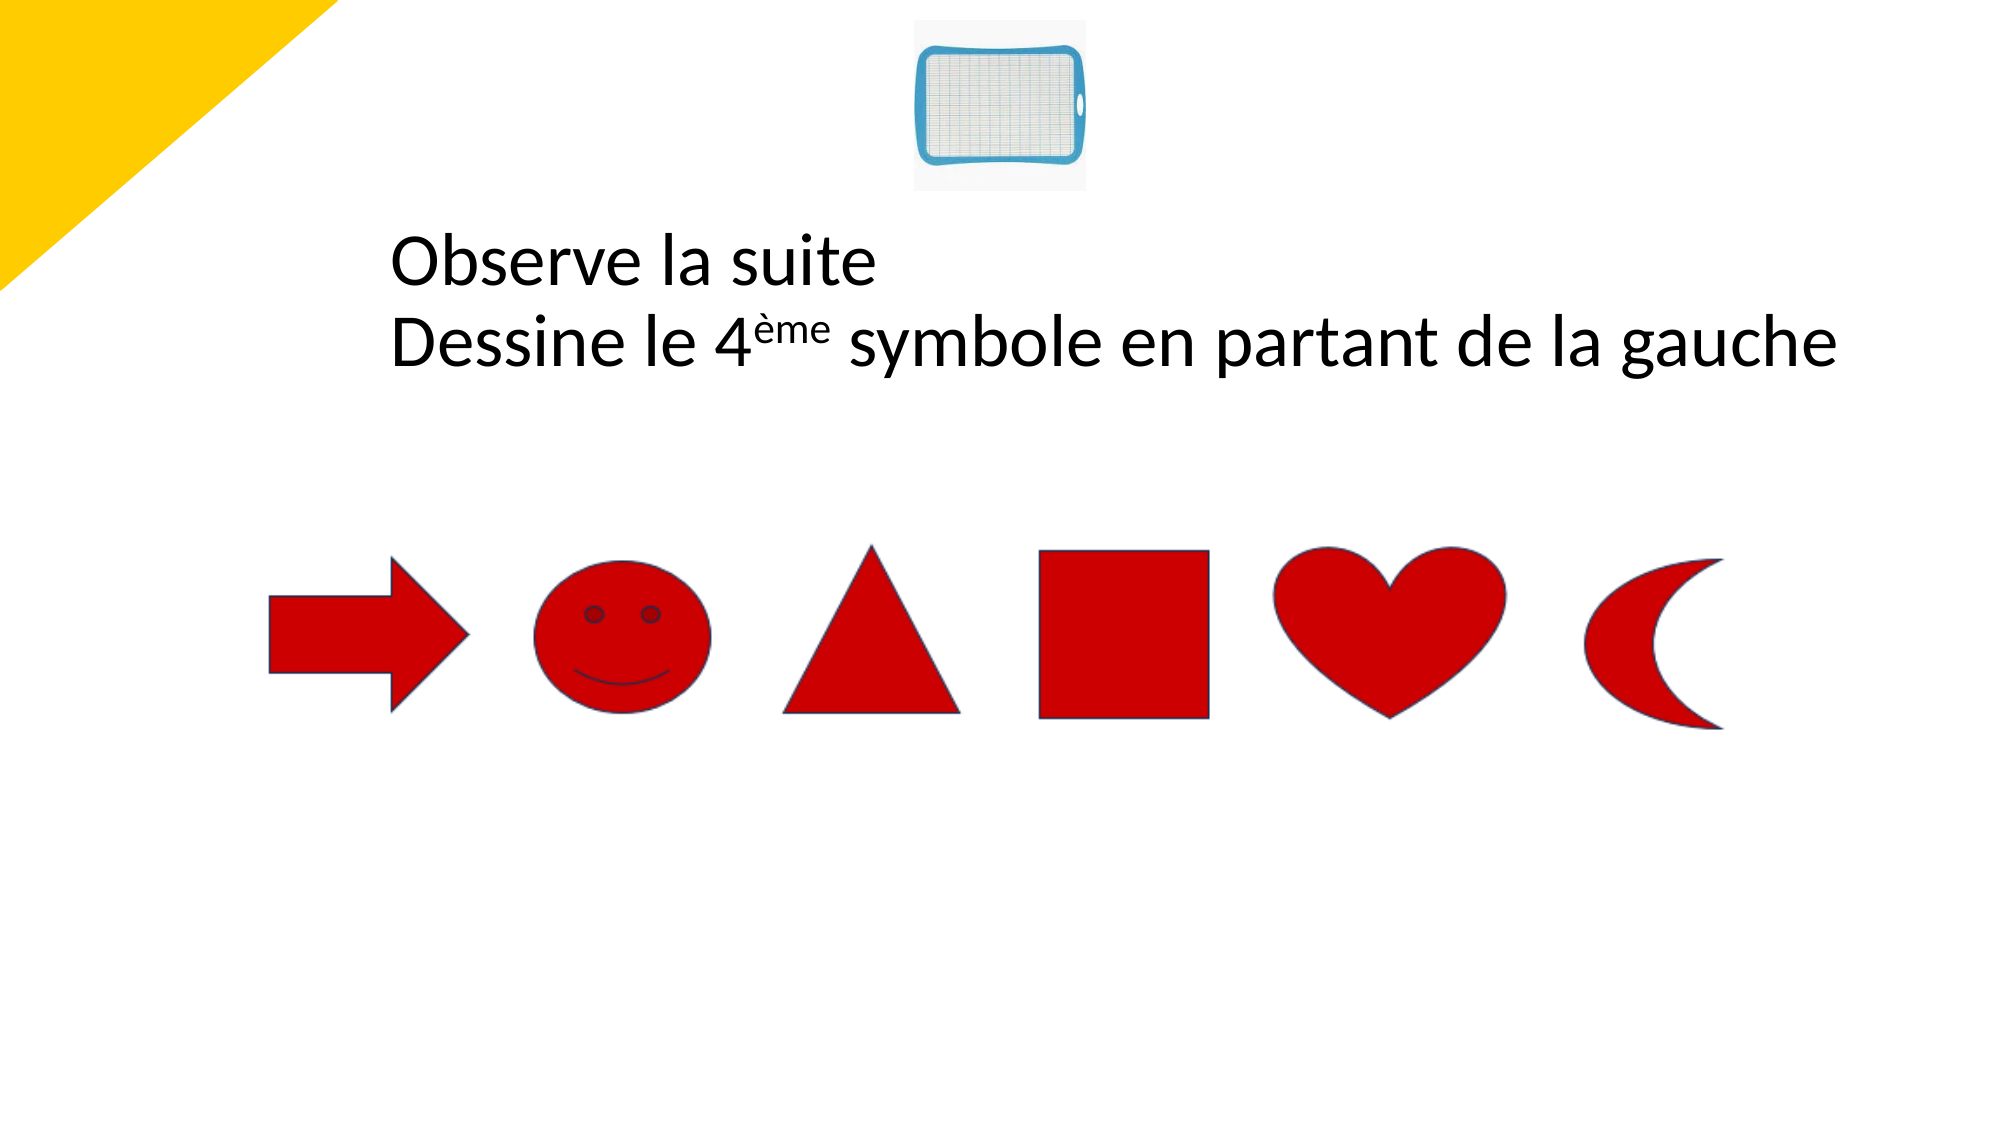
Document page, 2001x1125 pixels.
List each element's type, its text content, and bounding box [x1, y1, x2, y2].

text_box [0, 0, 337, 290]
picture [257, 519, 1743, 770]
title Observe la suite Dessine le 4ème symbole en partant de la gauche [375, 192, 1898, 410]
picture [914, 20, 1086, 191]
